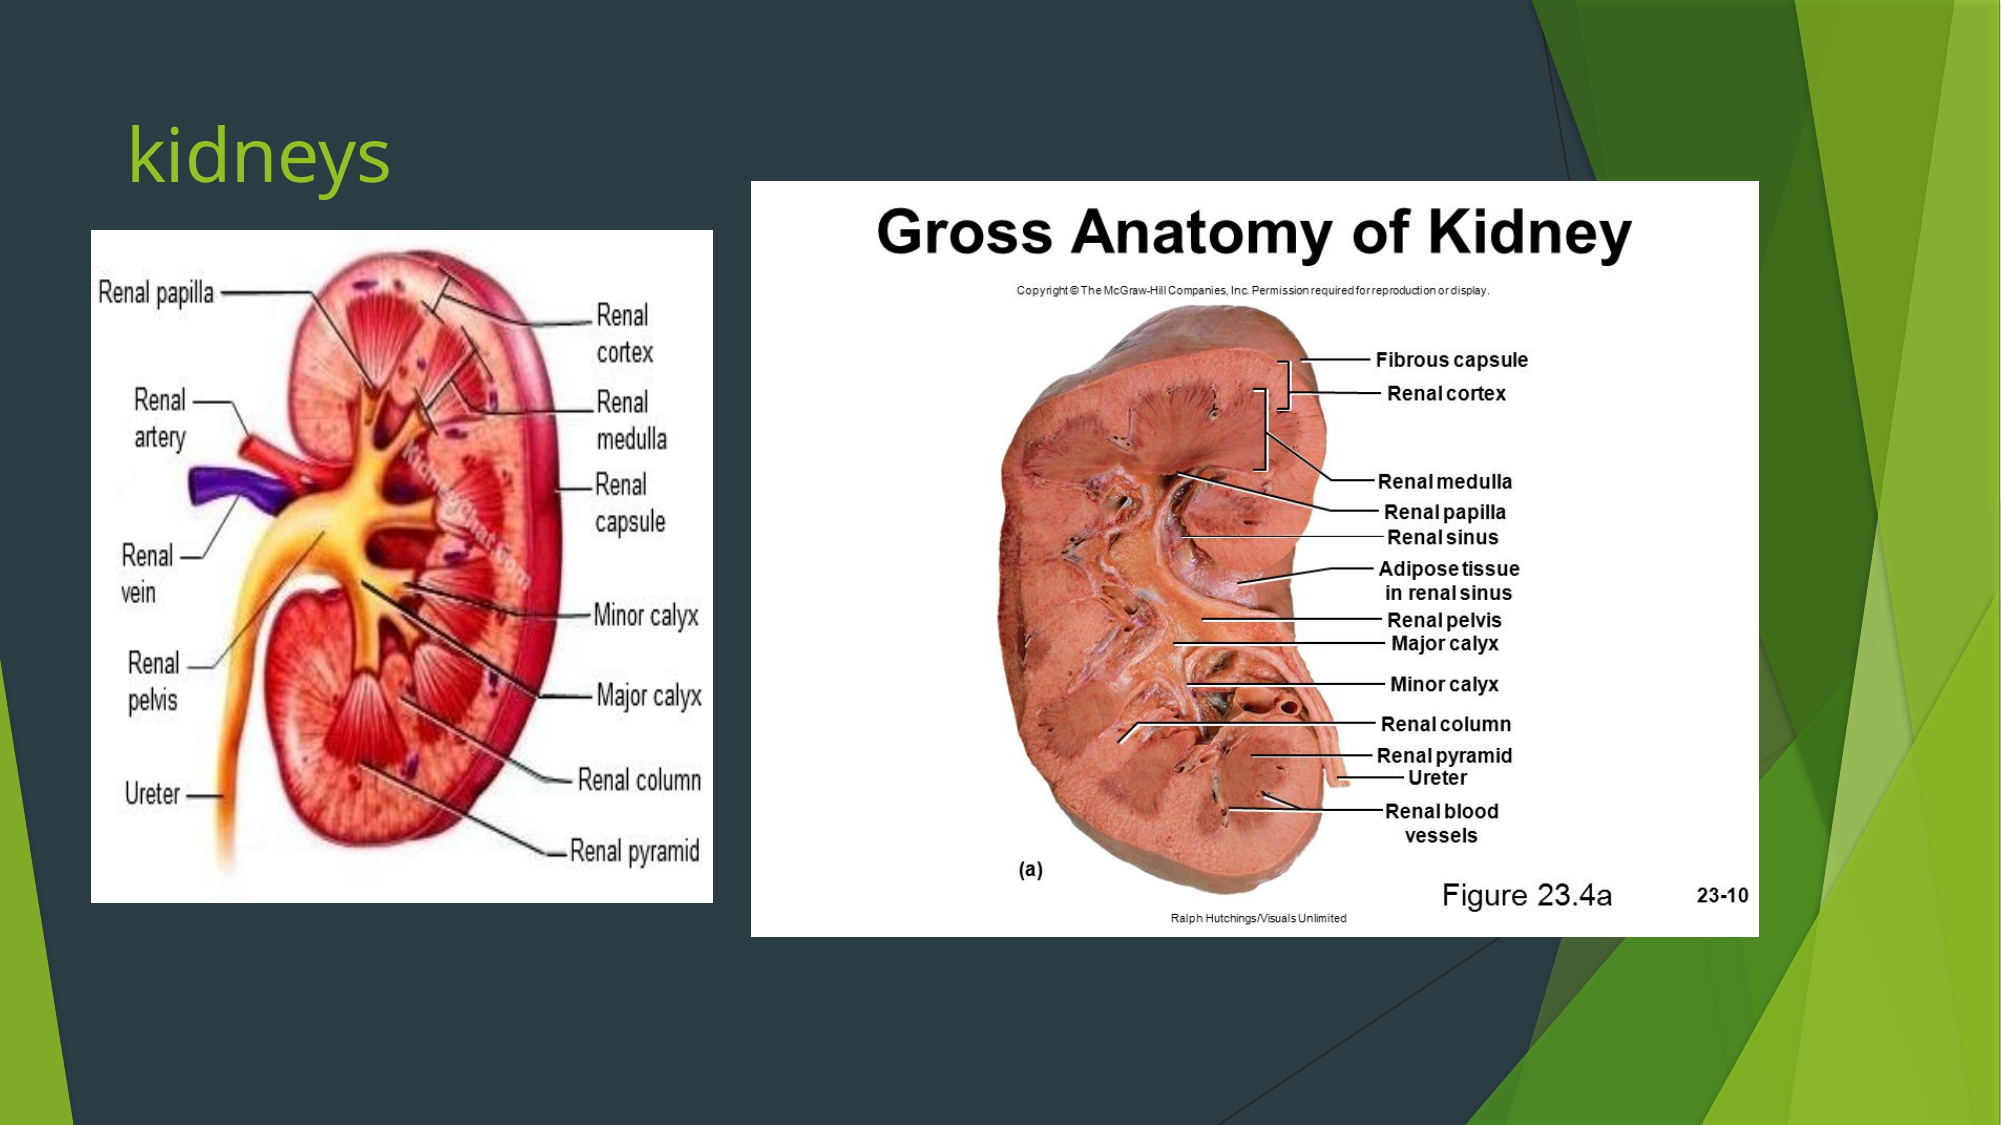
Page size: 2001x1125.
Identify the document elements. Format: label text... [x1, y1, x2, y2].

title kidneys [111, 99, 1522, 317]
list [90, 230, 714, 903]
picture [750, 180, 1760, 938]
